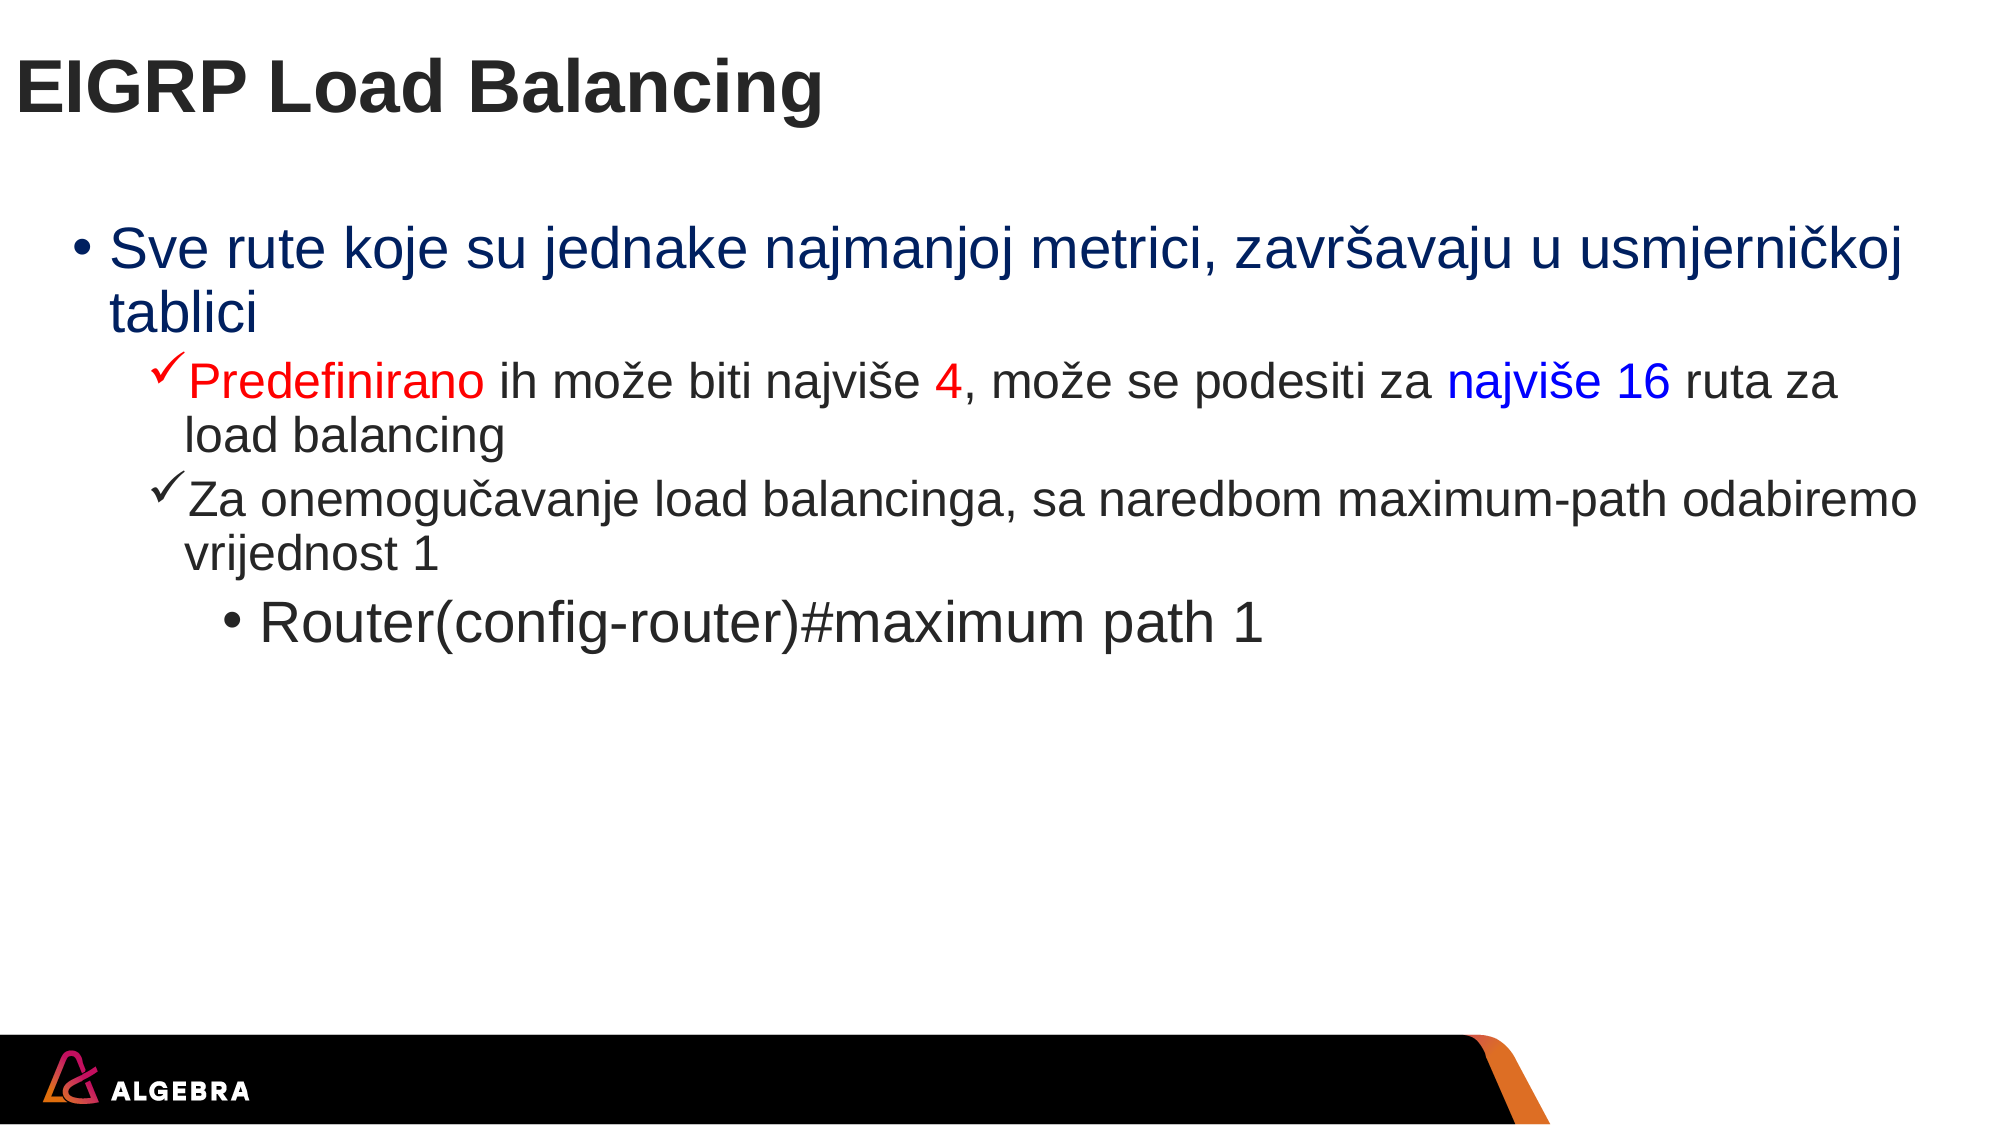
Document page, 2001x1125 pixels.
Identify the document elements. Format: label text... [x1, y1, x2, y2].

title EIGRP Load Balancing [0, 0, 1739, 176]
list Sve rute koje su jednake najmanjoj metrici, završavaju u usmjerničkoj tablici Predefinirano ih može biti najviše 4, može se podesiti za najviše 16 ruta za load balancing Za onemogučavanje load balancinga, sa naredbom maximum-path odabiremo vrijednost 1 Router(config-router)#maximum path 1 [57, 211, 1956, 950]
picture [0, 1034, 1733, 1125]
